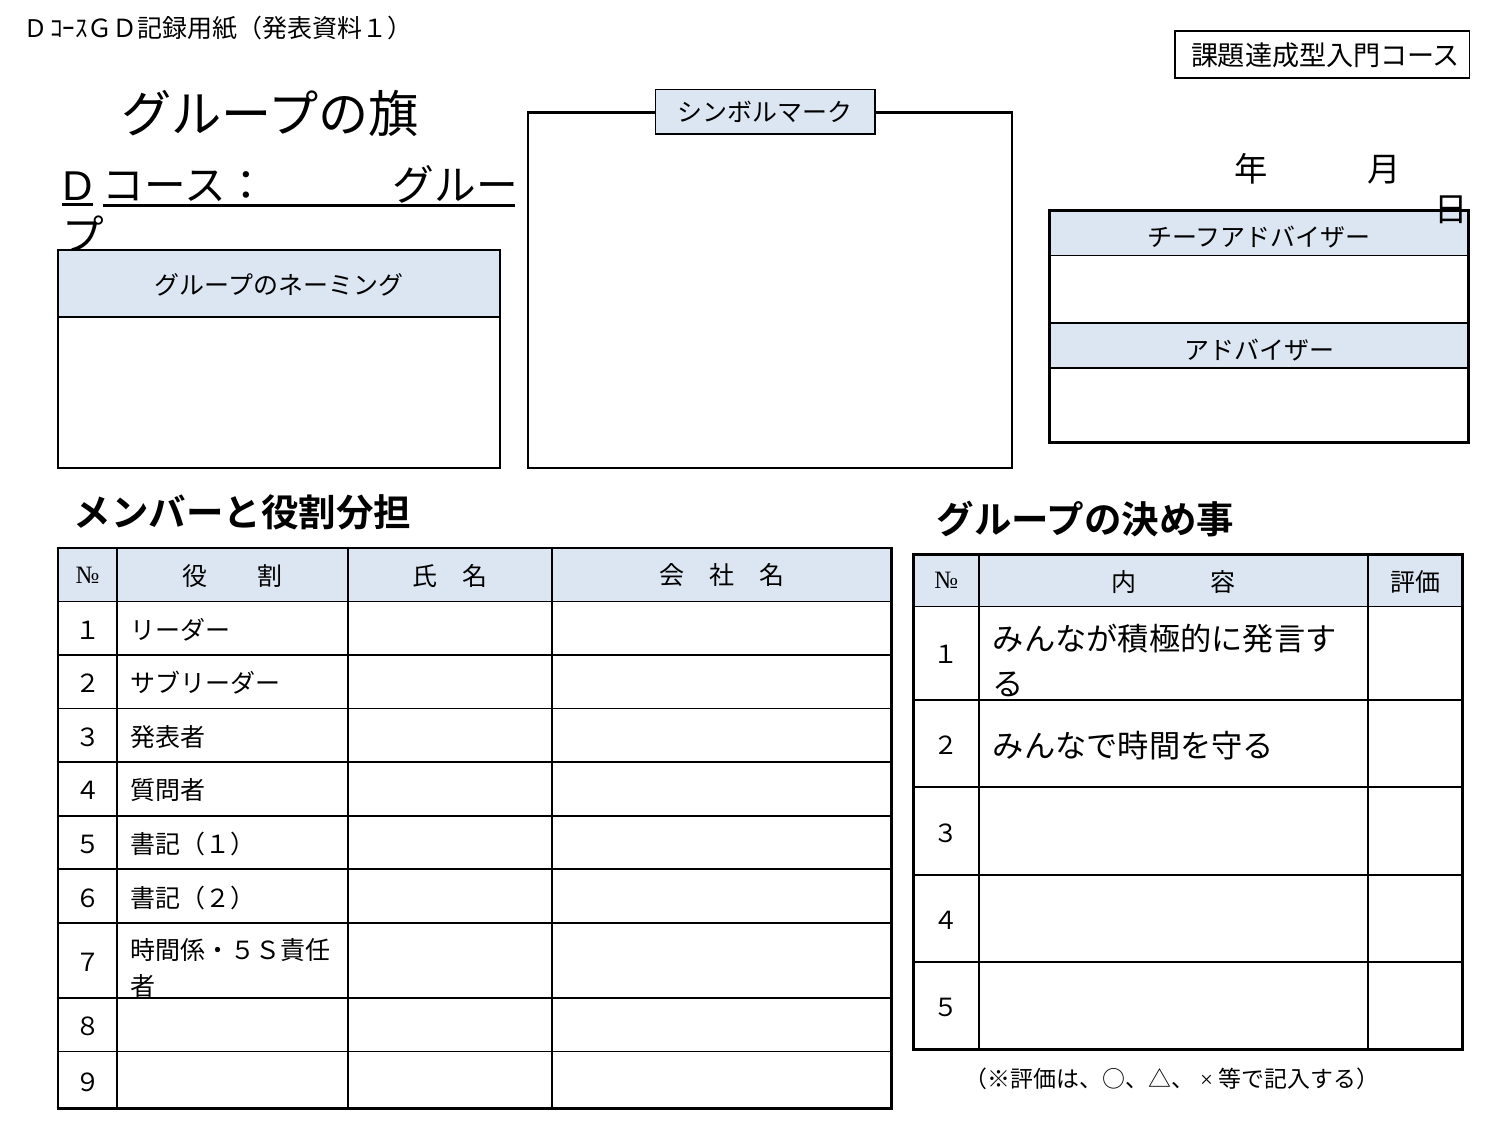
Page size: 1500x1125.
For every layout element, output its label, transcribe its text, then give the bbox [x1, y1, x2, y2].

table_cell [349, 817, 551, 868]
text_box DｺｰｽＧＤ記録用紙（発表資料１） [11, 4, 437, 50]
table_header № [915, 556, 978, 606]
title グループの旗 [62, 75, 479, 150]
text_box グループの決め事 [920, 487, 1371, 549]
text_box Dコース： グループ [46, 151, 527, 268]
table_cell ３ [915, 788, 978, 874]
text_box [527, 112, 1013, 468]
table_cell [1369, 788, 1461, 874]
table_cell ６ [59, 870, 116, 922]
table_cell ２ [915, 701, 978, 786]
table_header グループのネーミング [59, 251, 499, 316]
table_cell [349, 924, 551, 997]
table_header 氏 名 [349, 549, 551, 601]
table_cell [553, 656, 890, 708]
table_cell ５ [59, 817, 116, 868]
table_header 会 社 名 [553, 549, 890, 601]
table_cell 時間係・５Ｓ責任者 [118, 924, 347, 997]
table_cell [553, 763, 890, 815]
table_cell [349, 1052, 551, 1107]
table_cell リーダー [118, 602, 347, 654]
table_cell [553, 924, 890, 997]
table_cell [980, 788, 1367, 874]
table_header 内 容 [980, 556, 1367, 606]
table_cell [1369, 876, 1461, 961]
table_cell ７ [59, 924, 116, 997]
table_cell アドバイザー [1051, 324, 1467, 367]
table_cell [1369, 701, 1461, 786]
table_cell ２ [59, 656, 116, 708]
table_cell ５ [915, 963, 978, 1048]
table_cell 発表者 [118, 709, 347, 761]
table_cell [59, 318, 499, 467]
table_cell [349, 999, 551, 1051]
table_cell [553, 817, 890, 868]
table_cell [980, 876, 1367, 961]
table_header チーフアドバイザー [1051, 212, 1467, 255]
table_cell [1369, 607, 1461, 699]
table_cell ４ [59, 763, 116, 815]
table_cell [553, 709, 890, 761]
table_cell ４ [915, 876, 978, 961]
table_cell 質問者 [118, 763, 347, 815]
table_cell １ [915, 607, 978, 699]
table_cell [349, 763, 551, 815]
text_box （※評価は、○、△、×等で記入する） [949, 1057, 1413, 1100]
table_cell 書記（２） [118, 870, 347, 922]
table_cell サブリーダー [118, 656, 347, 708]
table_cell [1051, 369, 1467, 441]
table_cell [1369, 963, 1461, 1048]
table_cell [118, 1052, 347, 1107]
table_cell [349, 602, 551, 654]
table_cell １ [59, 602, 116, 654]
table_cell [553, 870, 890, 922]
table_cell 書記（１） [118, 817, 347, 868]
table_cell ８ [59, 999, 116, 1051]
table_cell [553, 999, 890, 1051]
table_cell [349, 709, 551, 761]
text_box メンバーと役割分担 [57, 481, 450, 543]
table_header № [59, 549, 116, 601]
text_box 課題達成型入門コース [1175, 30, 1470, 79]
text_box シンボルマーク [655, 89, 875, 135]
table_cell [553, 1052, 890, 1107]
table_cell ９ [59, 1052, 116, 1107]
table_header 評価 [1369, 556, 1461, 606]
table_cell [349, 656, 551, 708]
table_cell [118, 999, 347, 1051]
table_cell ３ [59, 709, 116, 761]
text_box 年 月 日 [1056, 140, 1483, 236]
table_cell [1051, 256, 1467, 322]
table_header 役 割 [118, 549, 347, 601]
table_cell [980, 963, 1367, 1048]
table_cell [349, 870, 551, 922]
table_cell [553, 602, 890, 654]
table_cell みんなで時間を守る [980, 701, 1367, 786]
table_cell みんなが積極的に発言する [980, 607, 1367, 699]
